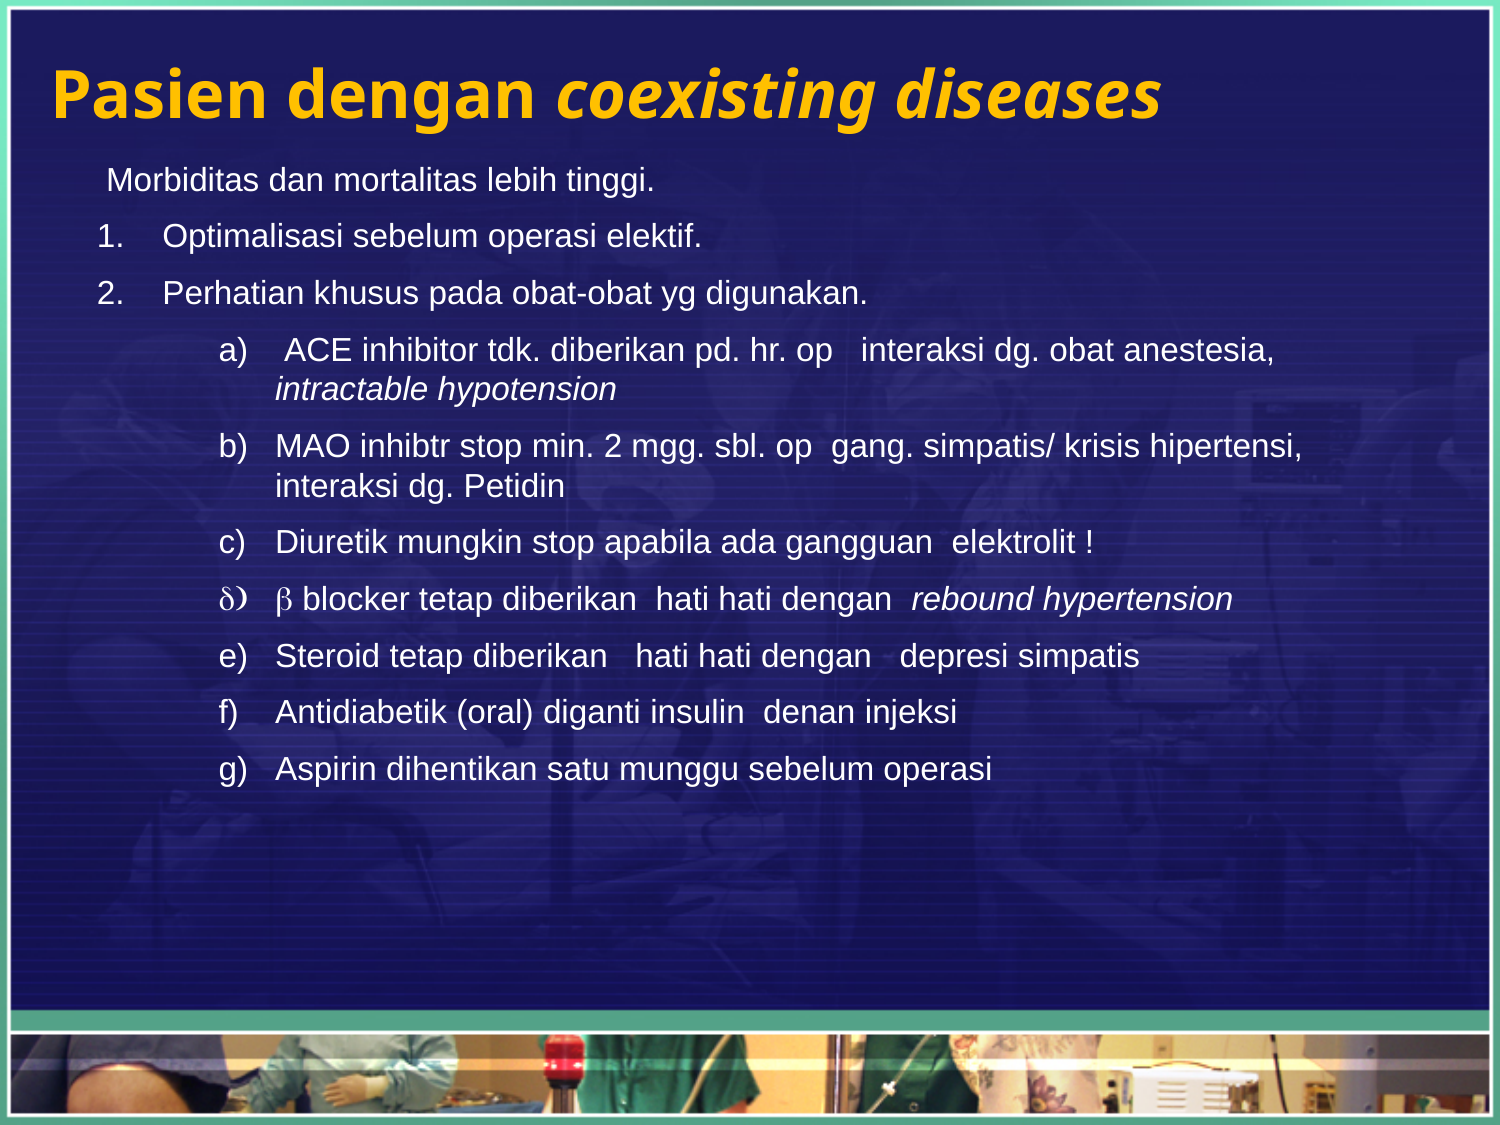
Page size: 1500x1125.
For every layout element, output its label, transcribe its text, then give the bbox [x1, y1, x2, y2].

text_box Morbiditas dan mortalitas lebih tinggi. Optimalisasi sebelum operasi elektif. Perhatian khusus pada obat-obat yg digunakan. ACE inhibitor tdk. diberikan pd. hr. op interaksi dg. obat anestesia, intractable hypotension MAO inhibtr stop min. 2 mgg. sbl. op gang. simpatis/ krisis hipertensi, interaksi dg. Petidin Diuretik mungkin stop apabila ada gangguan elektrolit !  blocker tetap diberikan hati hati dengan rebound hypertension Steroid tetap diberikan hati hati dengan depresi simpatis Antidiabetik (oral) diganti insulin denan injeksi Aspirin dihentikan satu munggu sebelum operasi [82, 150, 1382, 795]
text_box [75, 140, 1400, 198]
text_box Pasien dengan coexisting diseases [35, 44, 1500, 140]
picture [0, 0, 1500, 1125]
